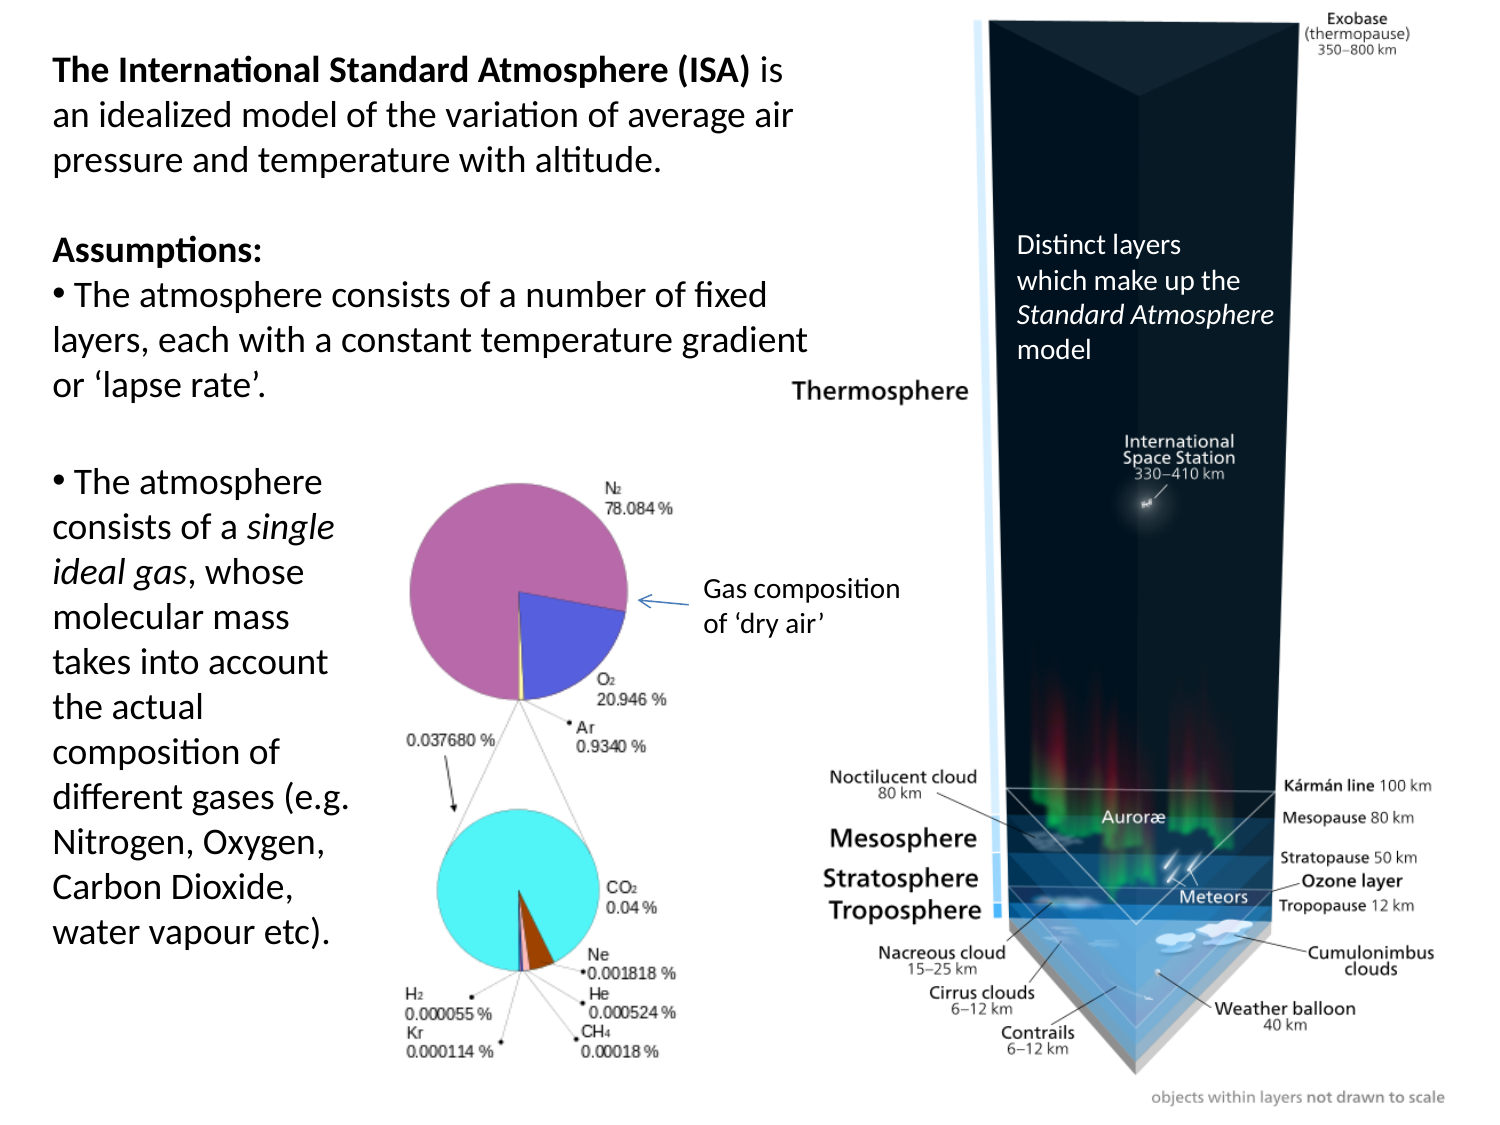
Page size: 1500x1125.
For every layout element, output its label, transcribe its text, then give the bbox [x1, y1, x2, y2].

text_box Gas composition of ‘dry air’ [688, 562, 782, 648]
text_box The atmosphere consists of a single ideal gas, whose molecular mass takes into account the actual composition of different gases (e.g. Nitrogen, Oxygen, Carbon Dioxide, water vapour etc). [37, 449, 375, 960]
picture [787, 0, 1500, 1125]
text_box The International Standard Atmosphere (ISA) is an idealized model of the variation of average air pressure and temperature with altitude. Assumptions: The atmosphere consists of a number of fixed layers, each with a constant temperature gradient or ‘lapse rate’. [37, 37, 782, 413]
picture [399, 474, 682, 1062]
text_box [637, 599, 688, 606]
